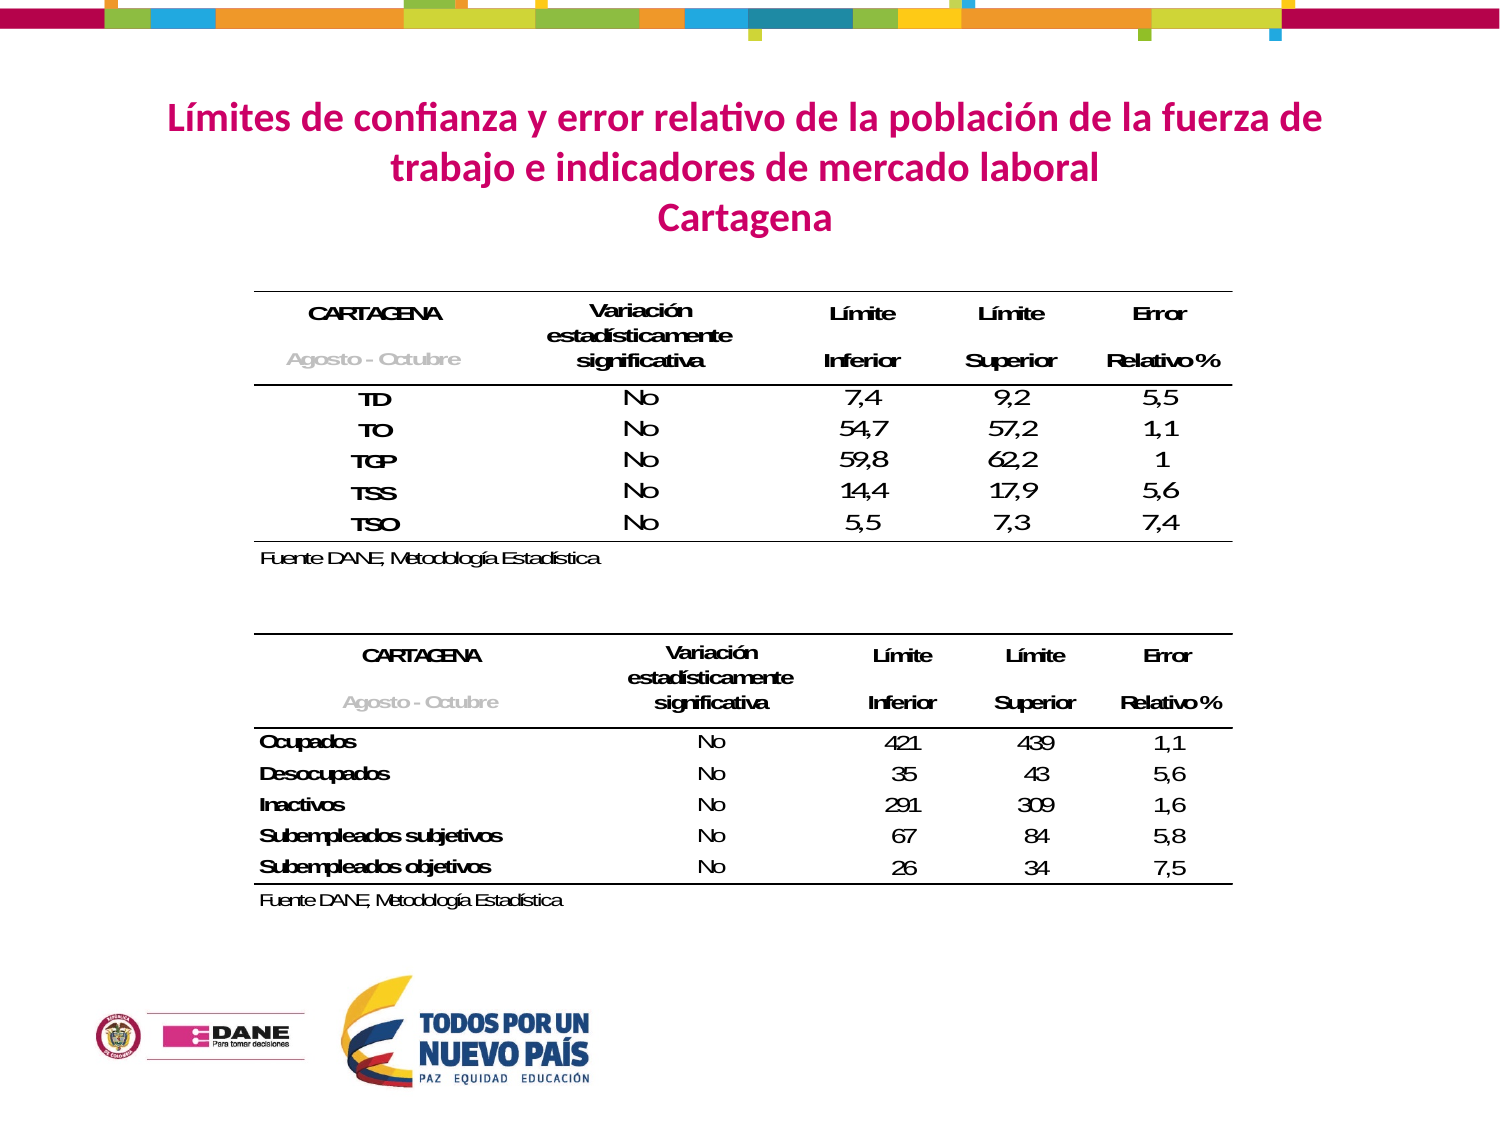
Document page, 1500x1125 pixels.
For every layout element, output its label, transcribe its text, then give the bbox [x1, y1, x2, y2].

picture [0, 0, 1500, 41]
picture [52, 955, 632, 1118]
text_box Límites de confianza y error relativo de la población de la fuerza de trabajo e indicadores de mercado laboral Cartagena [152, 82, 1339, 248]
picture [253, 290, 1235, 574]
picture [253, 633, 1235, 917]
